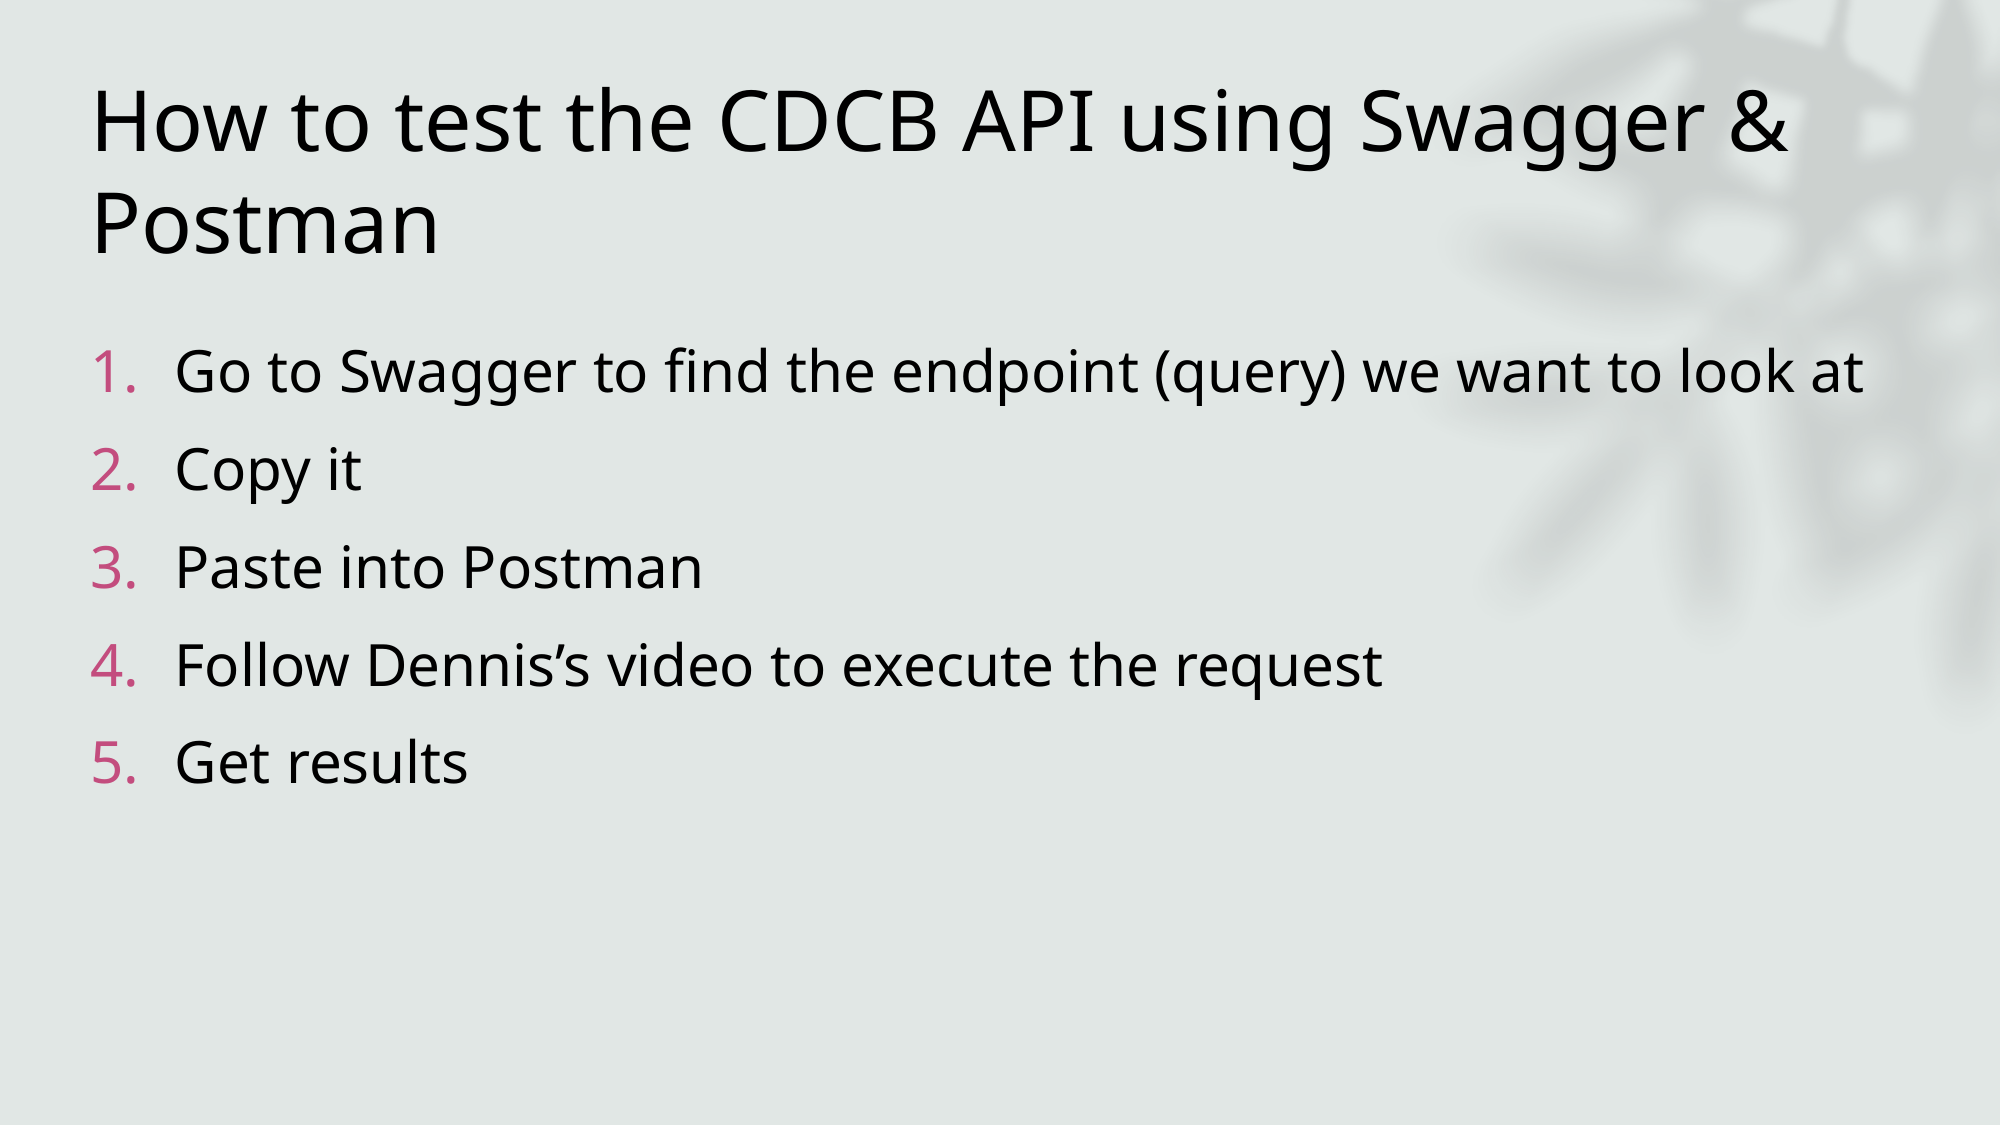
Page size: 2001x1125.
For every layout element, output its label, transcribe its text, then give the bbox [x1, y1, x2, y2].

list Go to Swagger to find the endpoint (query) we want to look at Copy it Paste into Postman Follow Dennis’s video to execute the request Get results [75, 319, 1925, 1009]
title How to test the CDCB API using Swagger & Postman [75, 60, 1863, 278]
